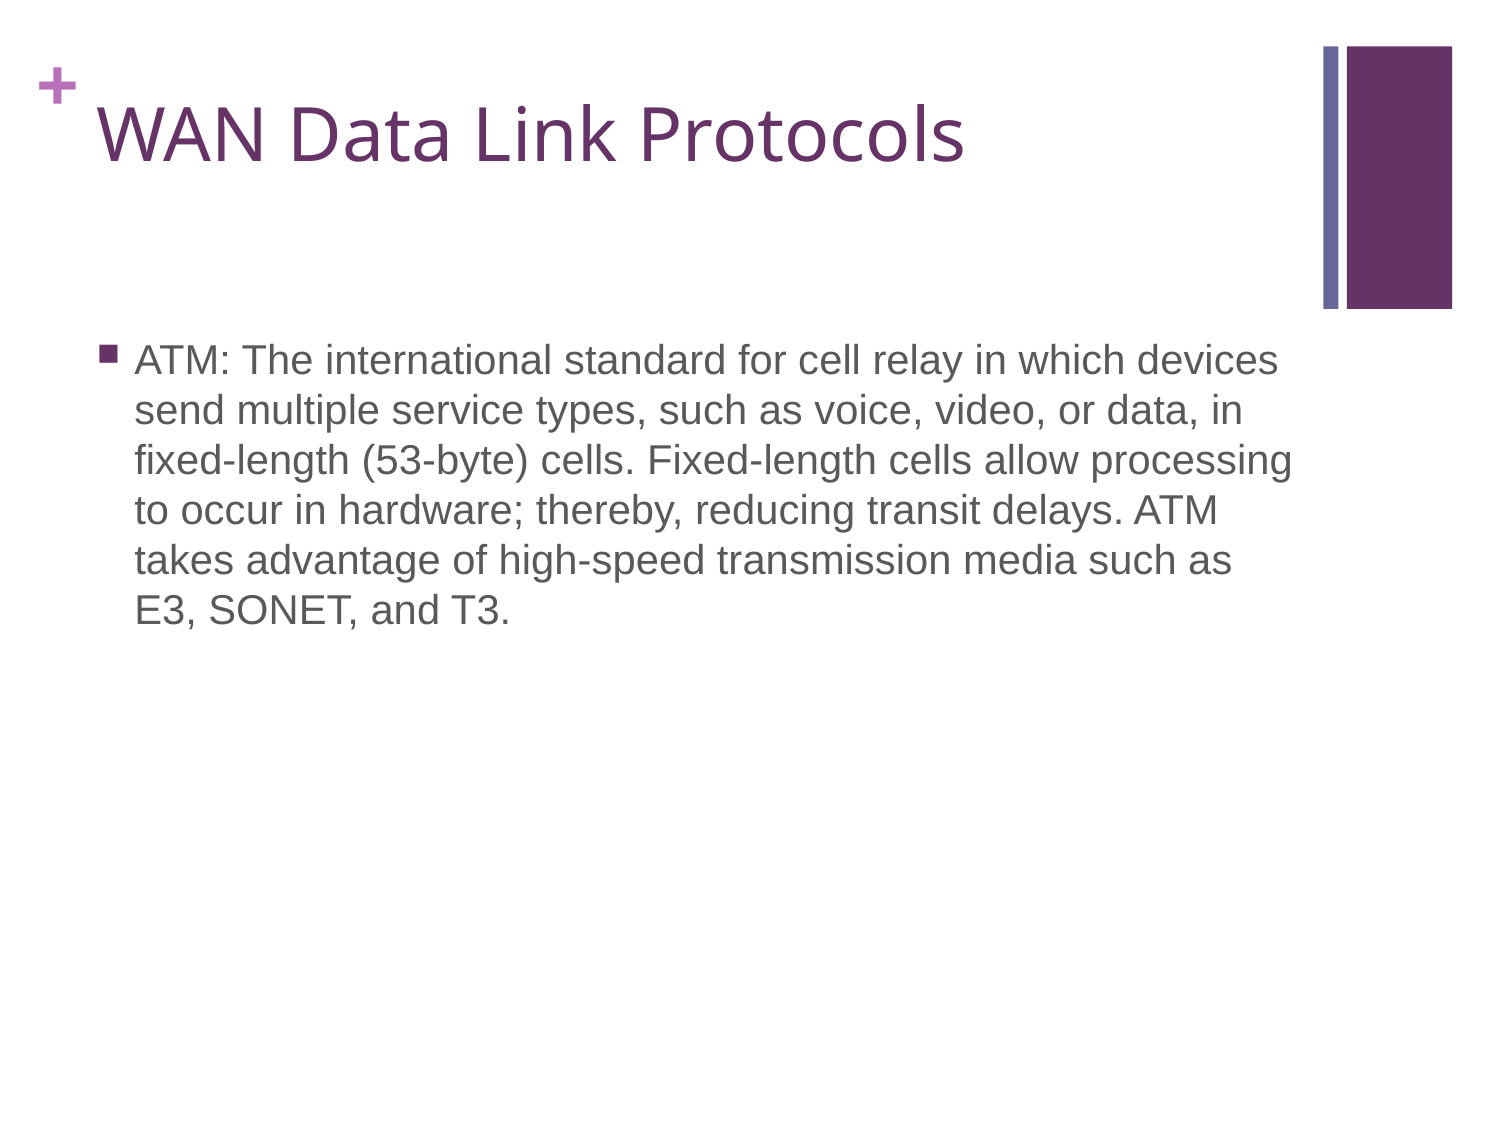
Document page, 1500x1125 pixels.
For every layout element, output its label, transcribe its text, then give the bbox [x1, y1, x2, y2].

list ATM: The international standard for cell relay in which devices send multiple service types, such as voice, video, or data, in fixed-length (53-byte) cells. Fixed-length cells allow processing to occur in hardware; thereby, reducing transit delays. ATM takes advantage of high-speed transmission media such as E3, SONET, and T3. [81, 324, 1322, 1005]
title WAN Data Link Protocols [81, 79, 1322, 263]
